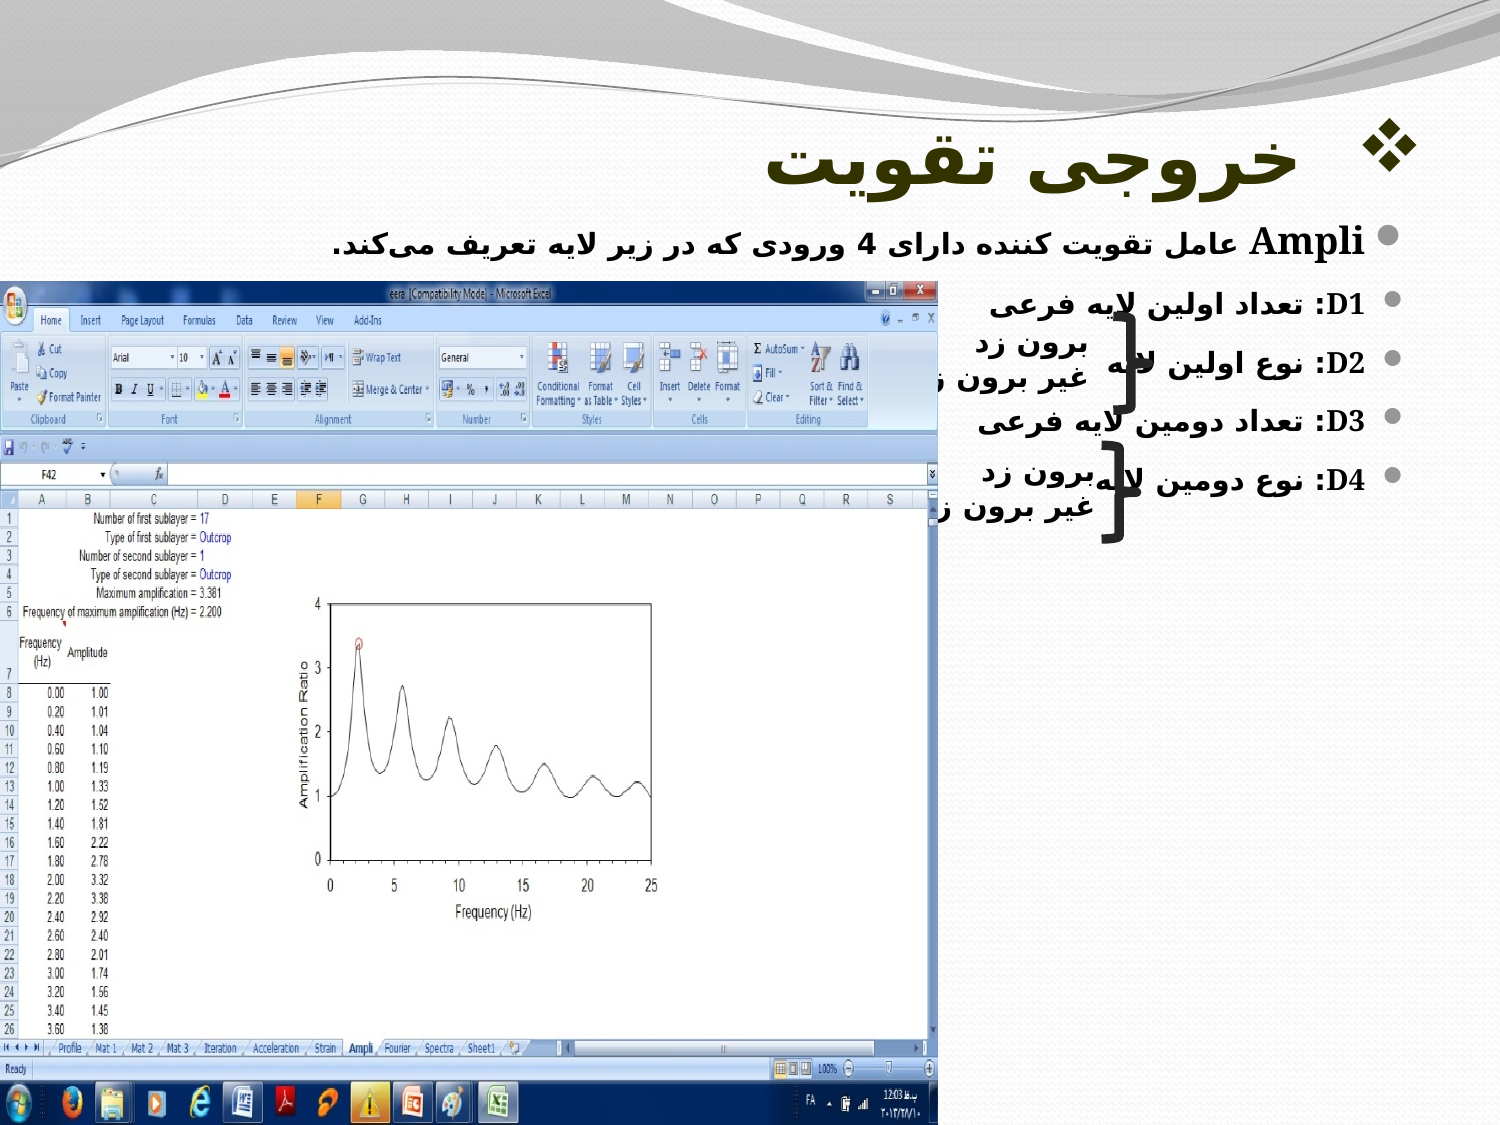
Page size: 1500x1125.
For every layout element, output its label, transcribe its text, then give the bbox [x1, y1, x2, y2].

text_box برون زد غیر برون زد [944, 445, 1101, 530]
table_cell [938, 283, 944, 316]
text_box برون زد غیر برون زد [944, 316, 1104, 401]
text_box [1113, 315, 1150, 411]
picture [0, 280, 938, 1125]
text_box [1101, 444, 1138, 540]
list Ampli عامل تقویت کننده دارای 4 ورودی که در زیر لایه تعریف می‌کند. D1: تعداد اولین لایه فرعی D2: نوع اولین لایه D3: تعداد دومین لایه فرعی D4: نوع دومین لایه [82, 187, 1425, 973]
title خروجی تقویت [75, 11, 1425, 200]
